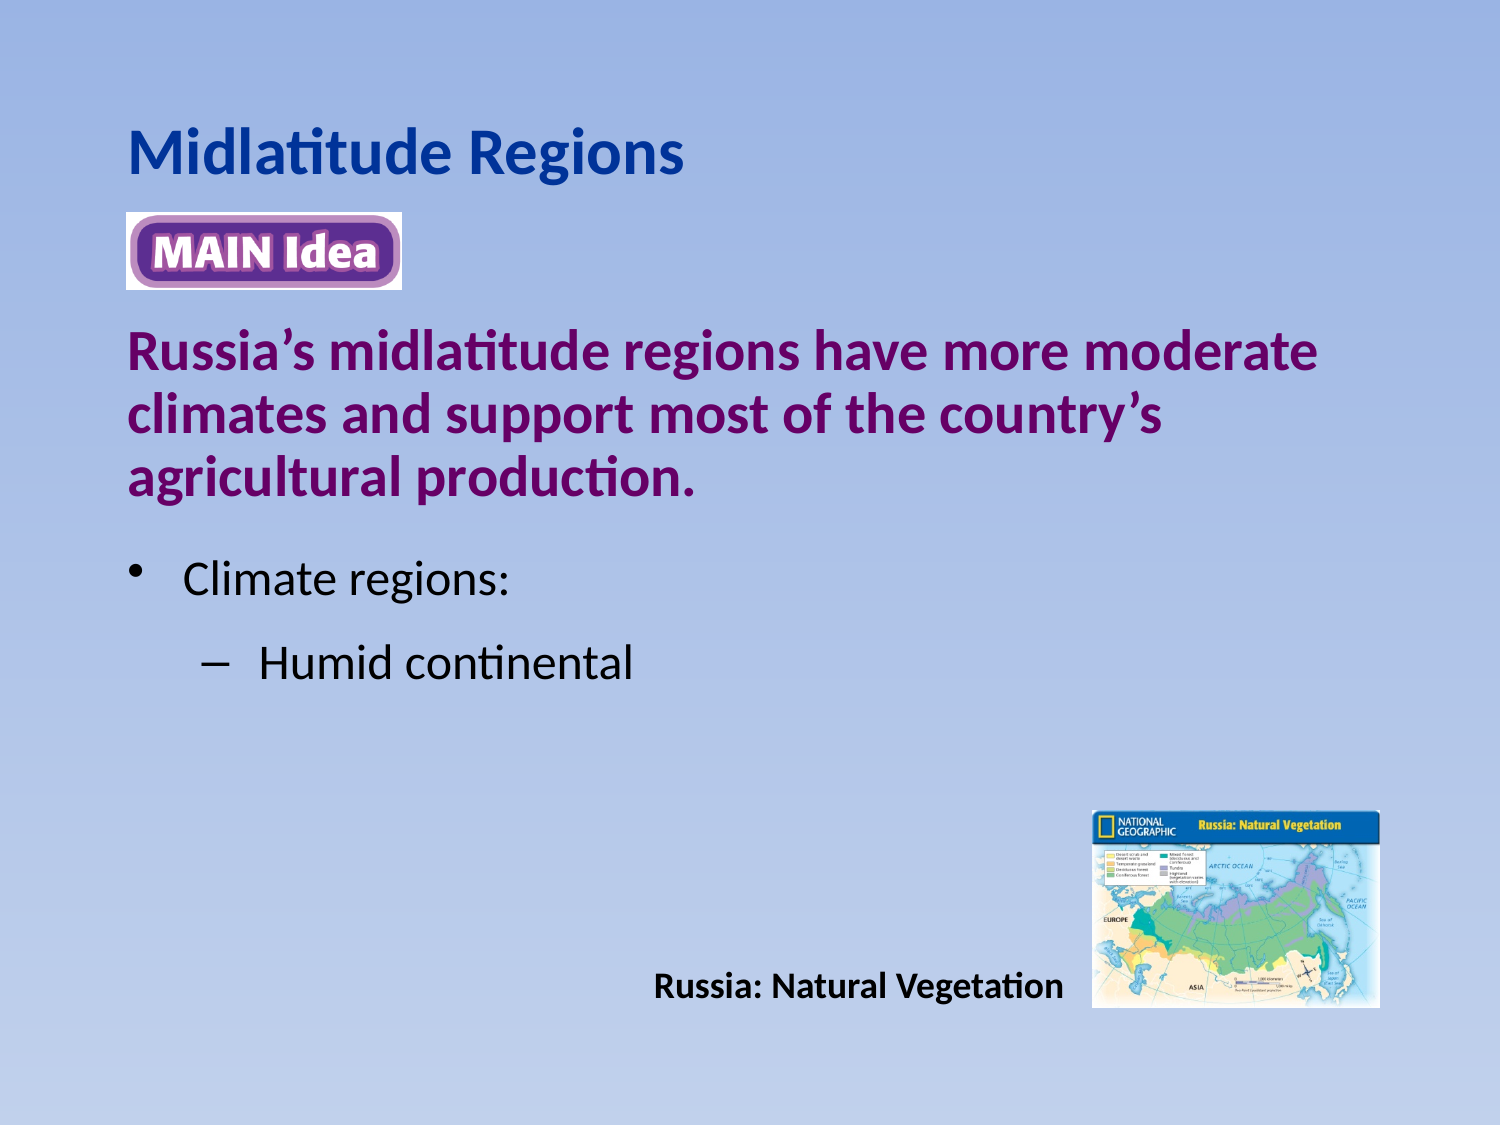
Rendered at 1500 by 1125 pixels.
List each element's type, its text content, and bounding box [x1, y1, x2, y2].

text_box Russia’s midlatitude regions have more moderate climates and support most of the country’s agricultural production. [112, 312, 1388, 517]
picture [126, 212, 403, 290]
text_box Midlatitude Regions [112, 109, 1388, 196]
picture [1091, 809, 1380, 1009]
text_box Russia: Natural Vegetation [630, 954, 1080, 1015]
text_box Climate regions: Humid continental [112, 545, 1388, 698]
